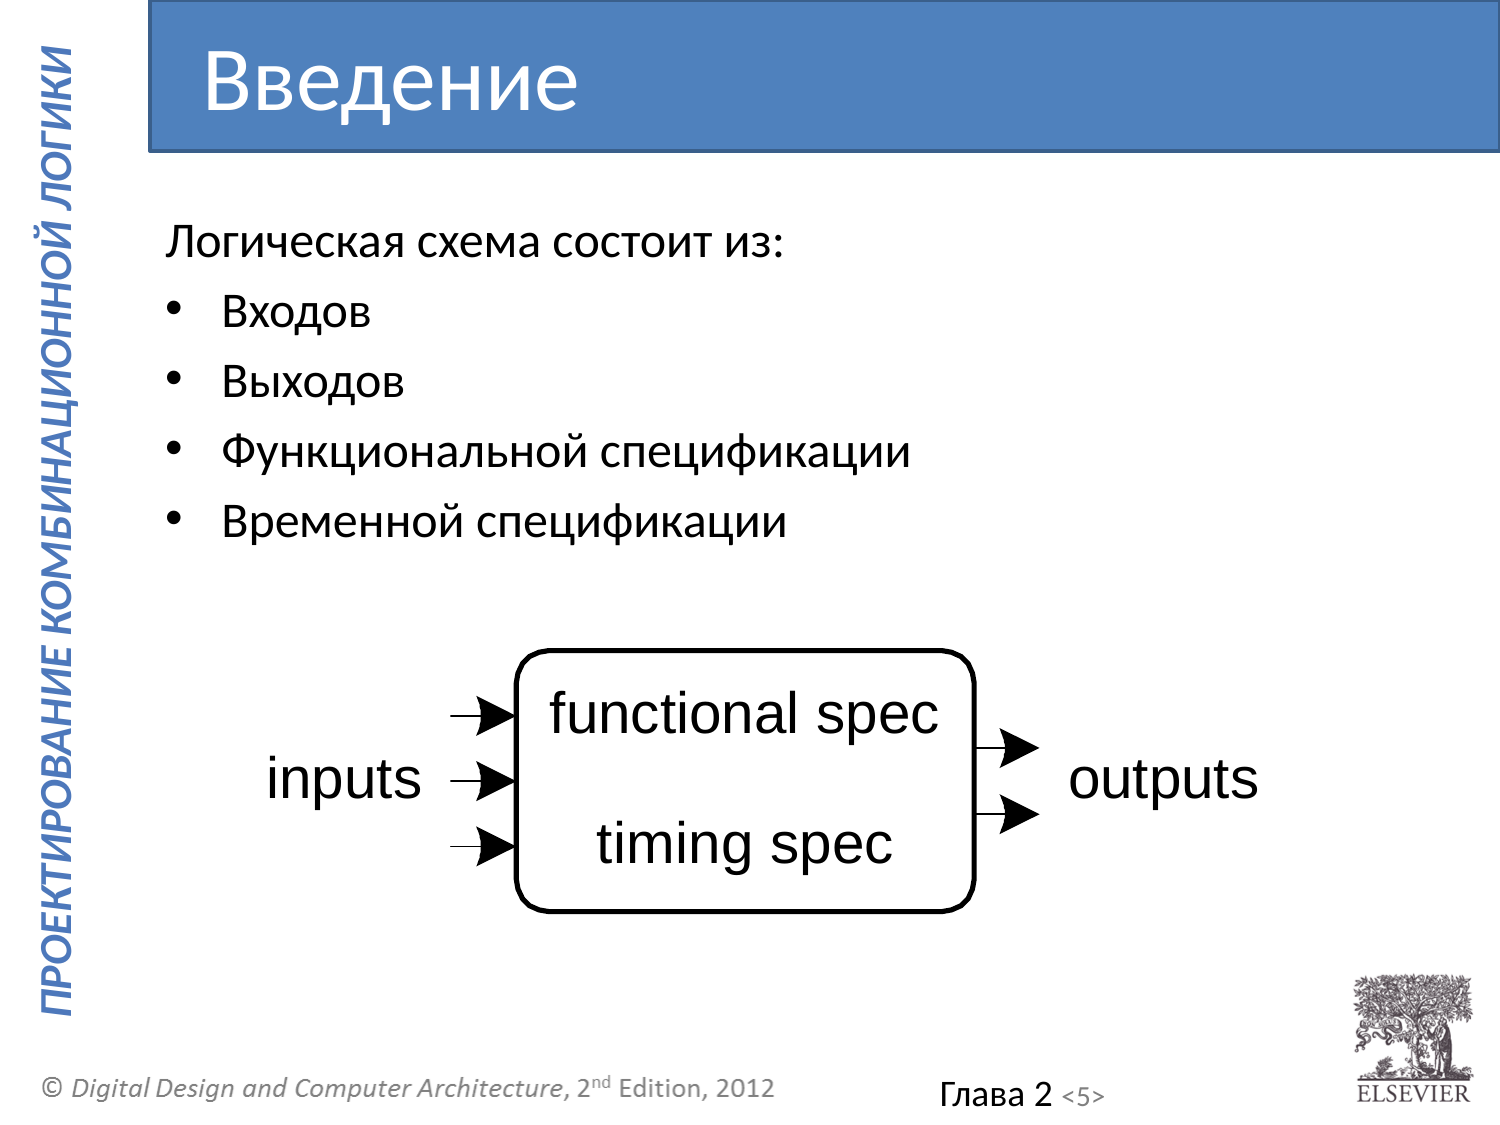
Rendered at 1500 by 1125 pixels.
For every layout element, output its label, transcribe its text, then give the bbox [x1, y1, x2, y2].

list Логическая схема состоит из: Входов Выходов Функциональной спецификации Временной спецификации [150, 200, 1400, 1013]
text_box Введение [187, 11, 1488, 136]
picture [0, 0, 1500, 1125]
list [224, 637, 1306, 926]
